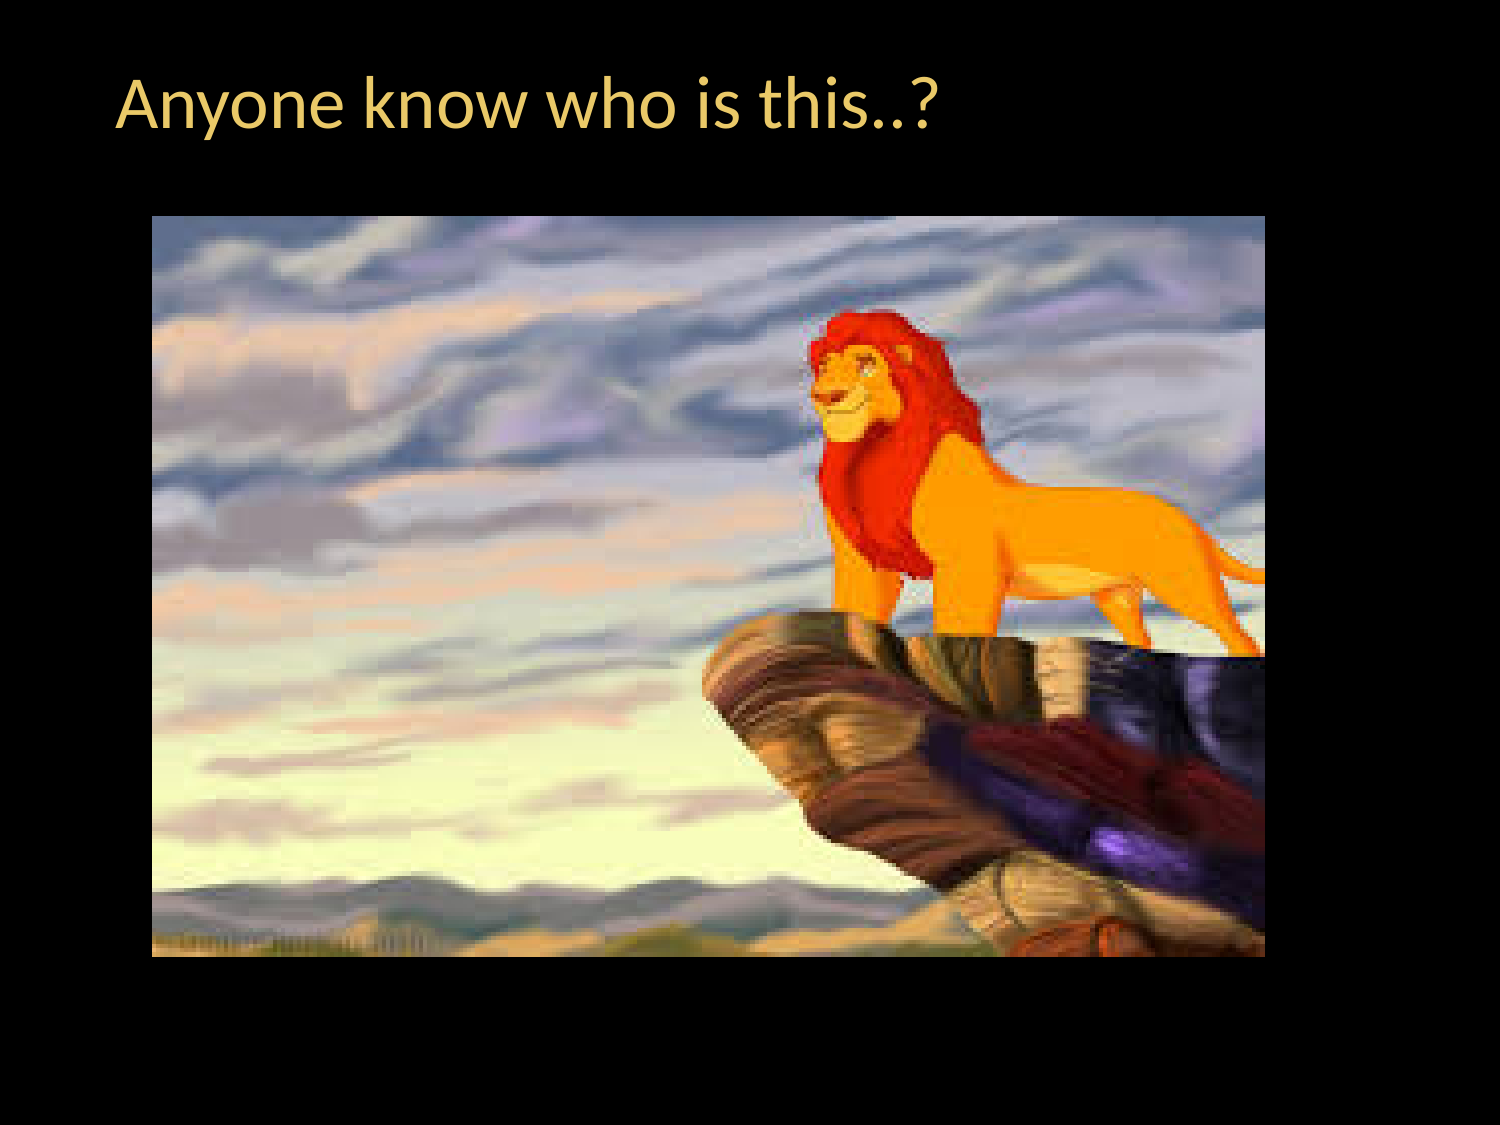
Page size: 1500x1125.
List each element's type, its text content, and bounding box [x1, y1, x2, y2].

text_box Anyone know who is this..? [100, 45, 1287, 151]
picture [152, 215, 1266, 957]
